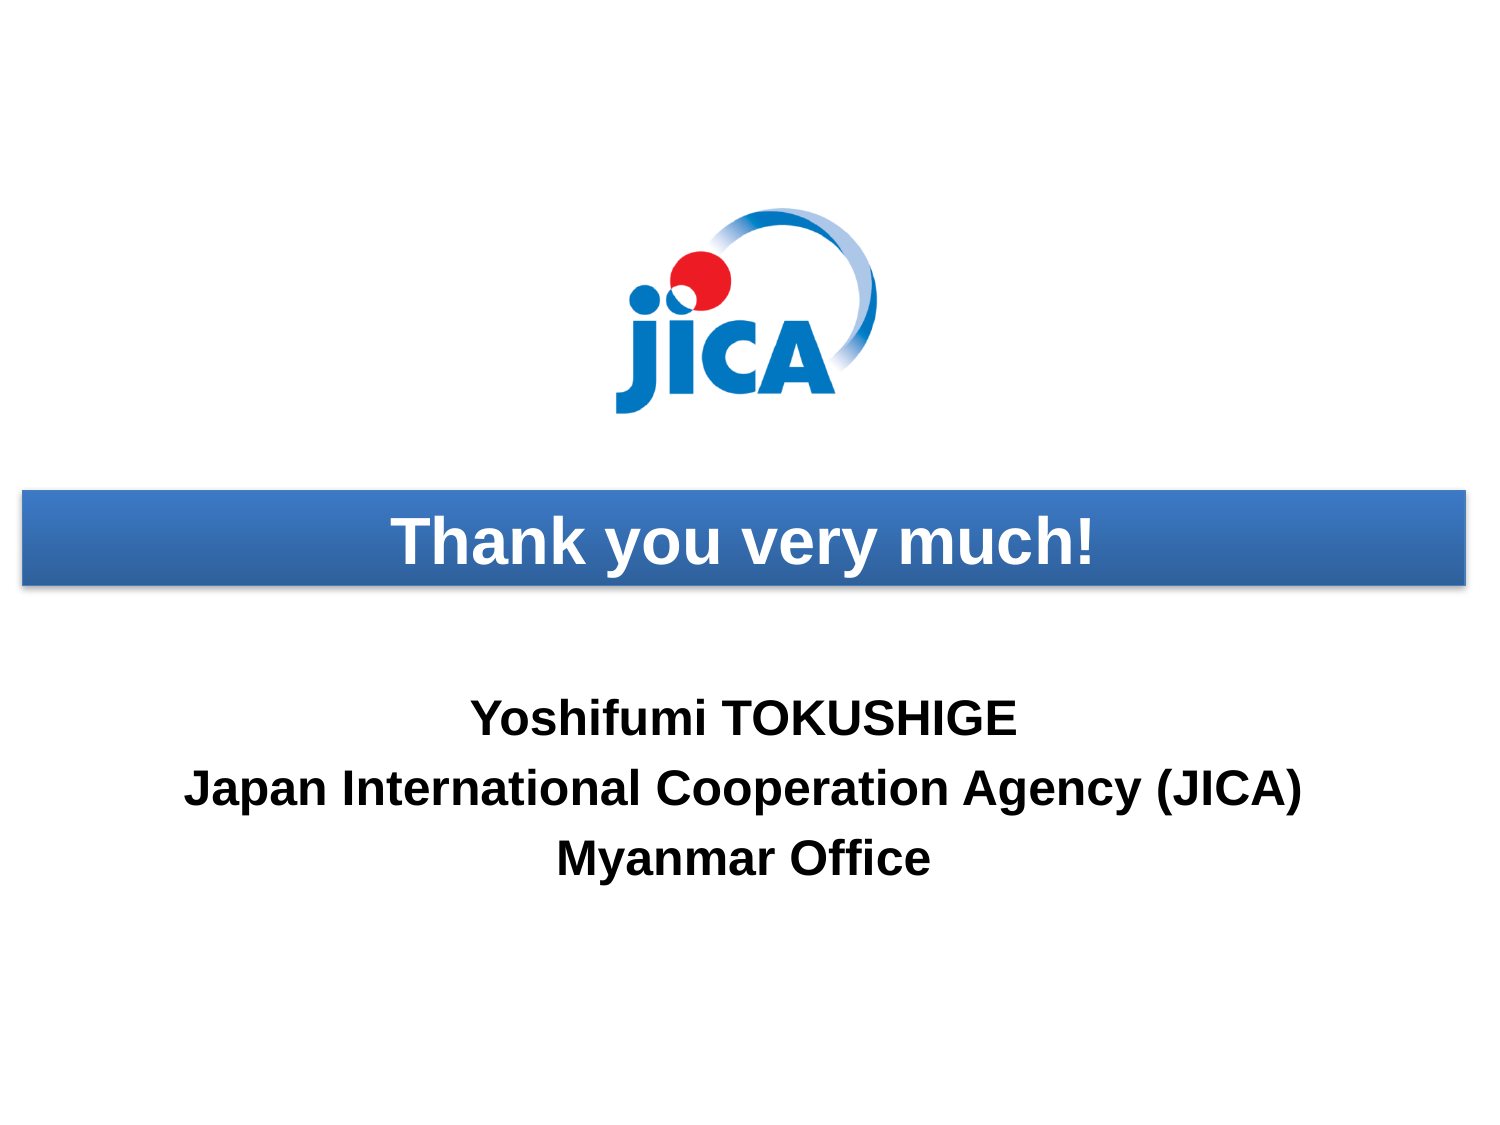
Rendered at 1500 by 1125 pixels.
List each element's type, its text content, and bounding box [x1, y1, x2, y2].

subtitle Yoshifumi TOKUSHIGE Japan International Cooperation Agency (JICA) Myanmar Office [37, 678, 1450, 966]
text_box Thank you very much! [22, 490, 1466, 586]
picture [599, 199, 888, 416]
